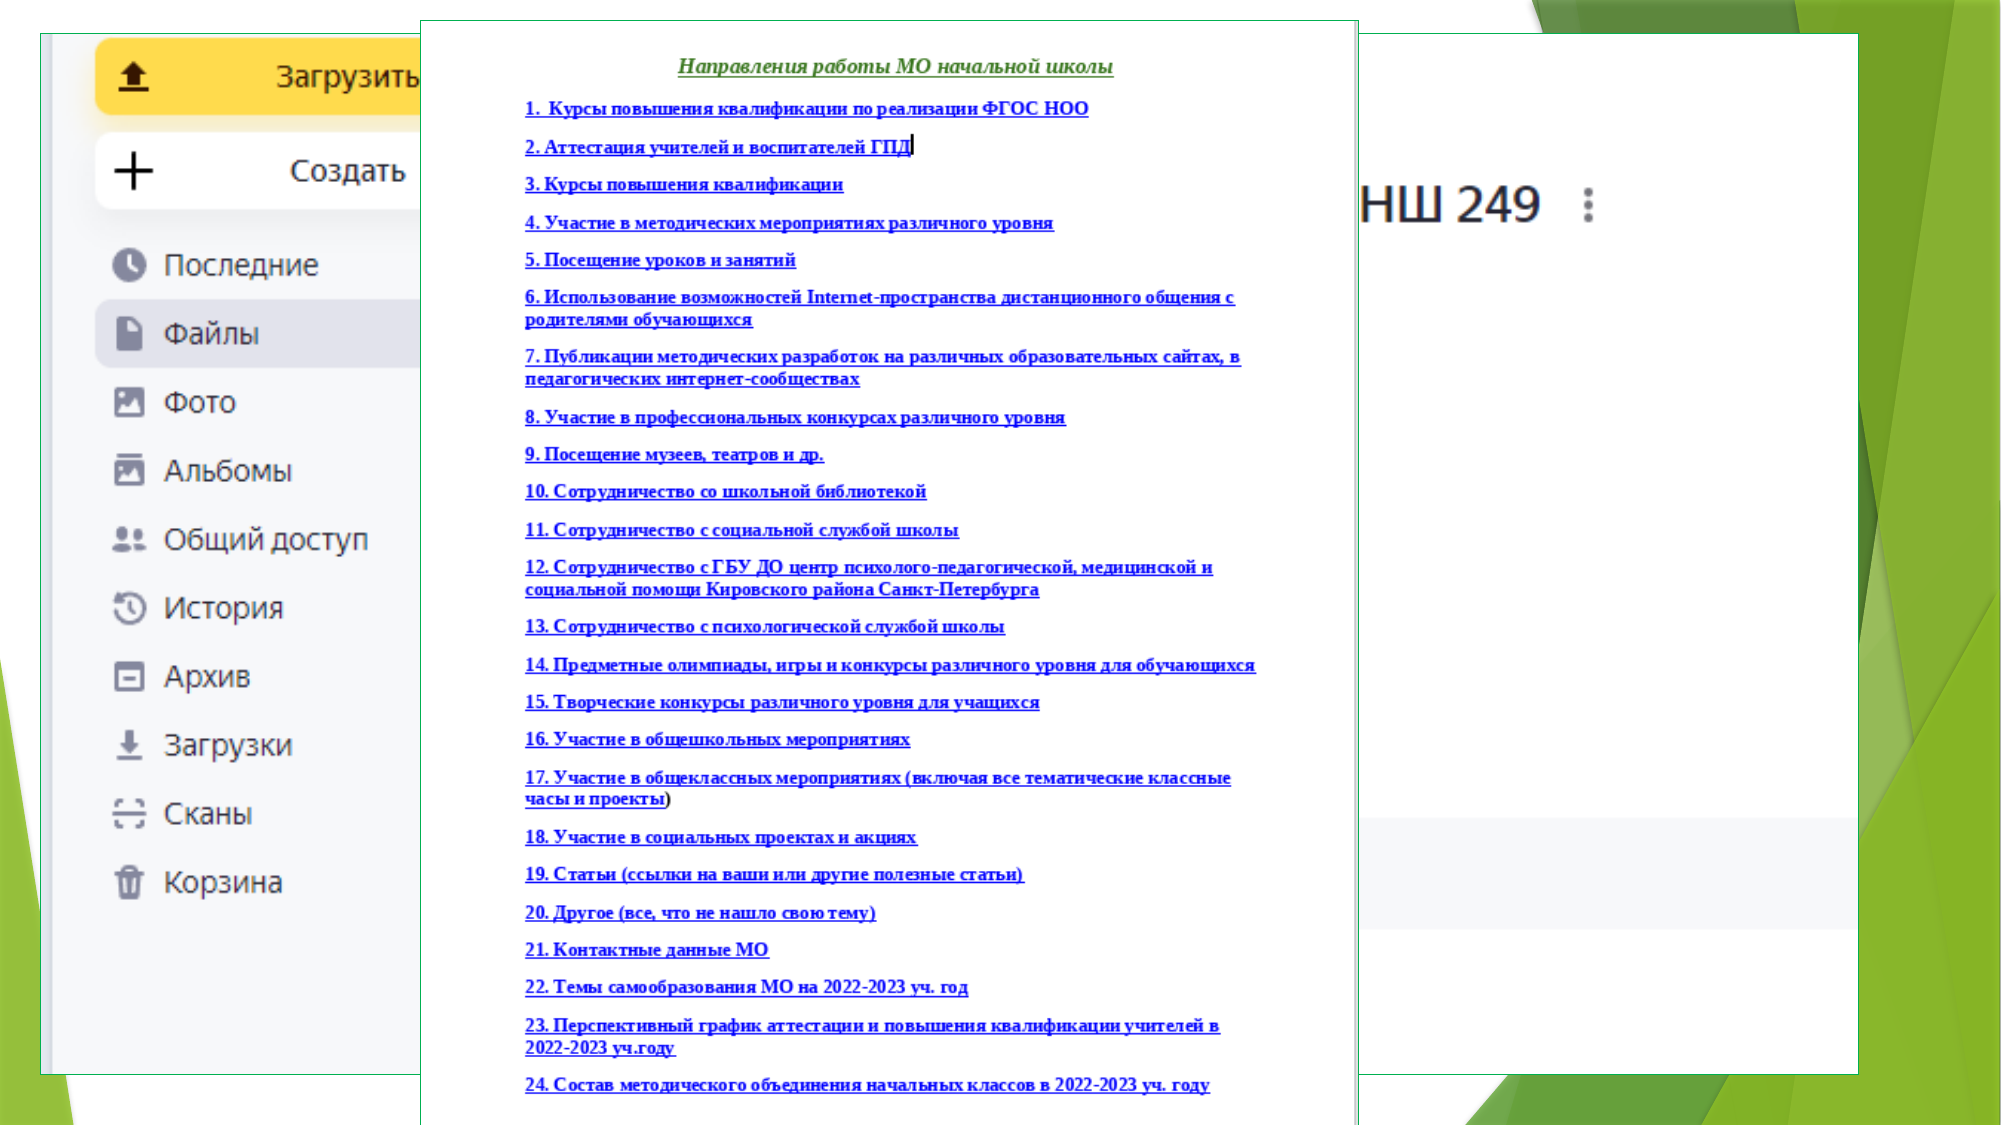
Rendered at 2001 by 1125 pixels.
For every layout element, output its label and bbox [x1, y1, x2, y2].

picture [39, 19, 1859, 1125]
